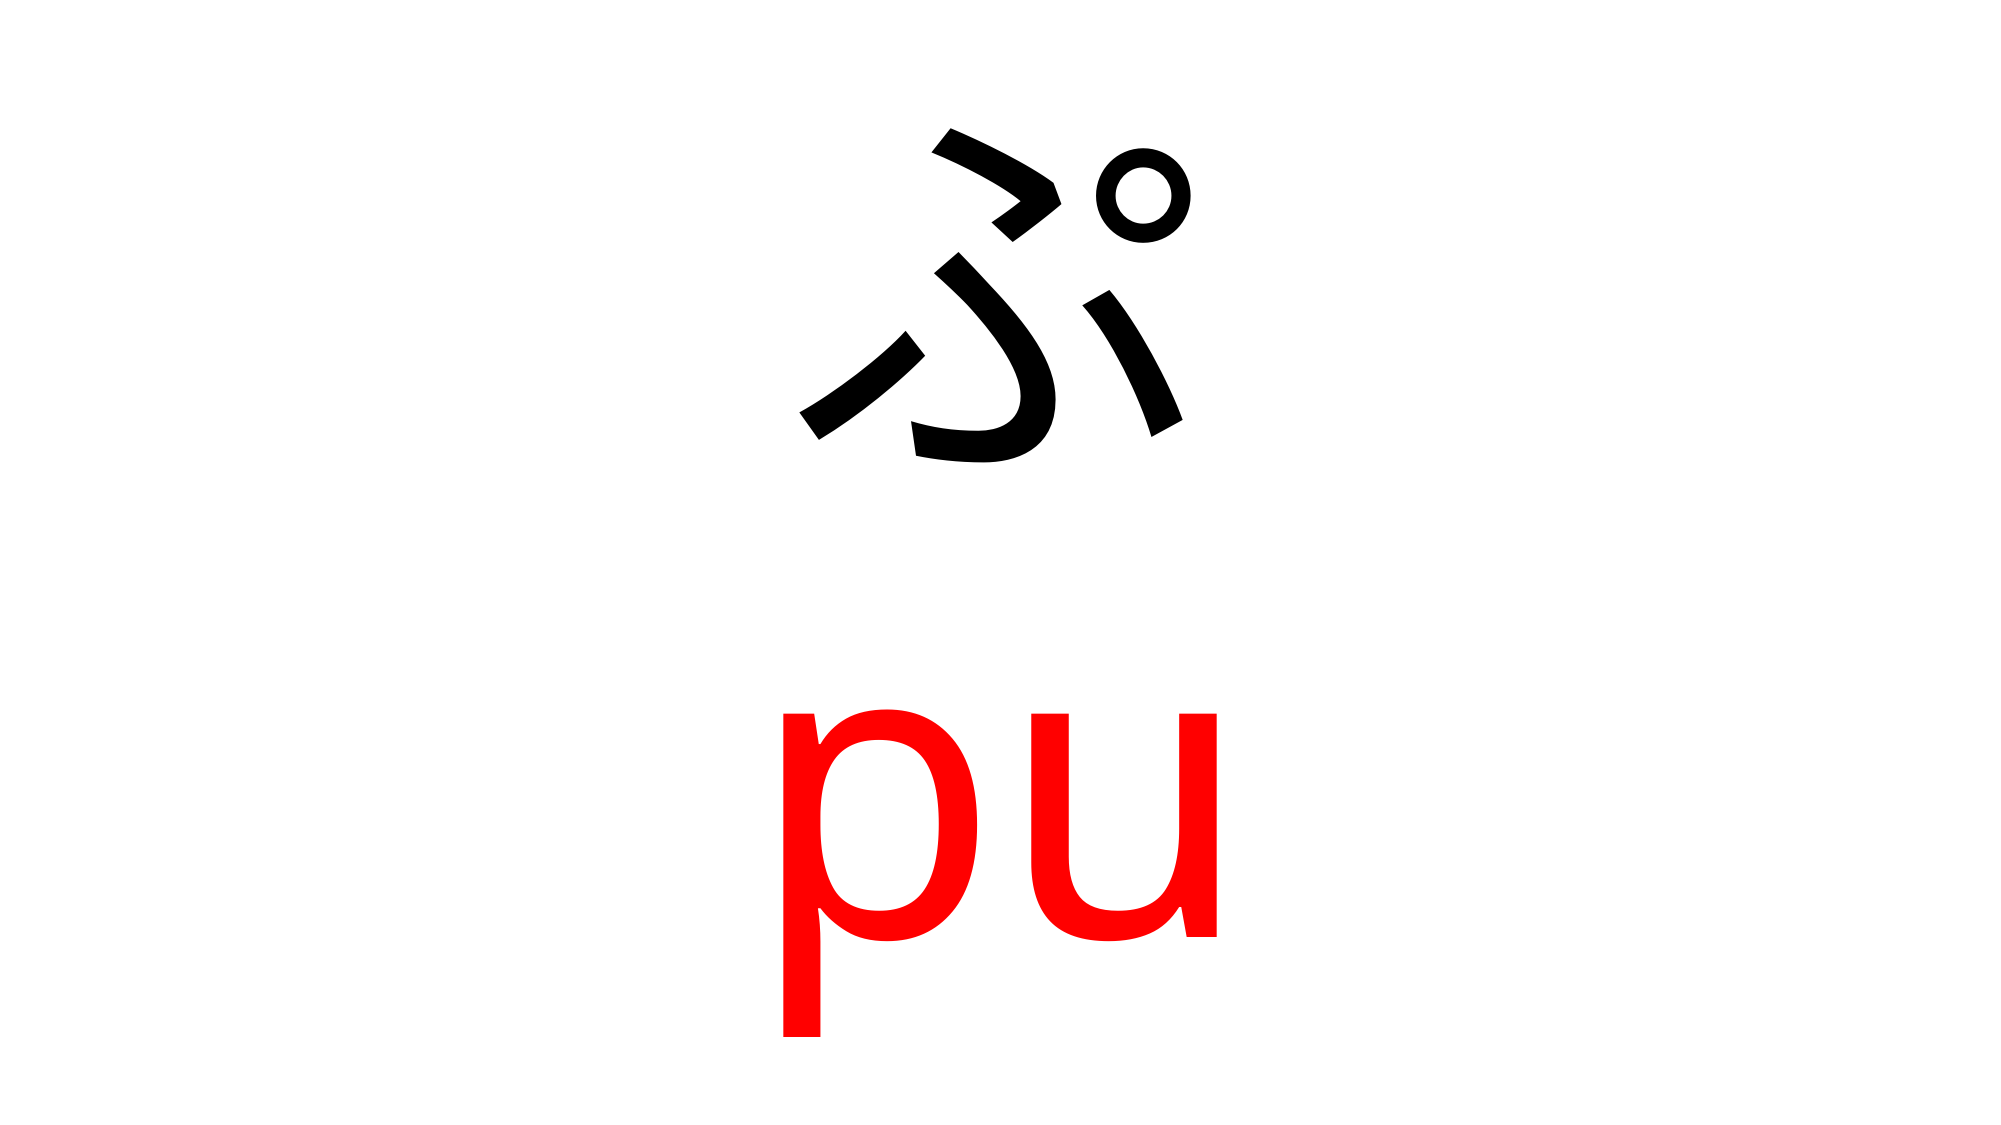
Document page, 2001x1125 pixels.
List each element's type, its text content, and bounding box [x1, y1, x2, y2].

title ぷ [249, 71, 1750, 545]
text_box pu [249, 562, 1750, 1036]
